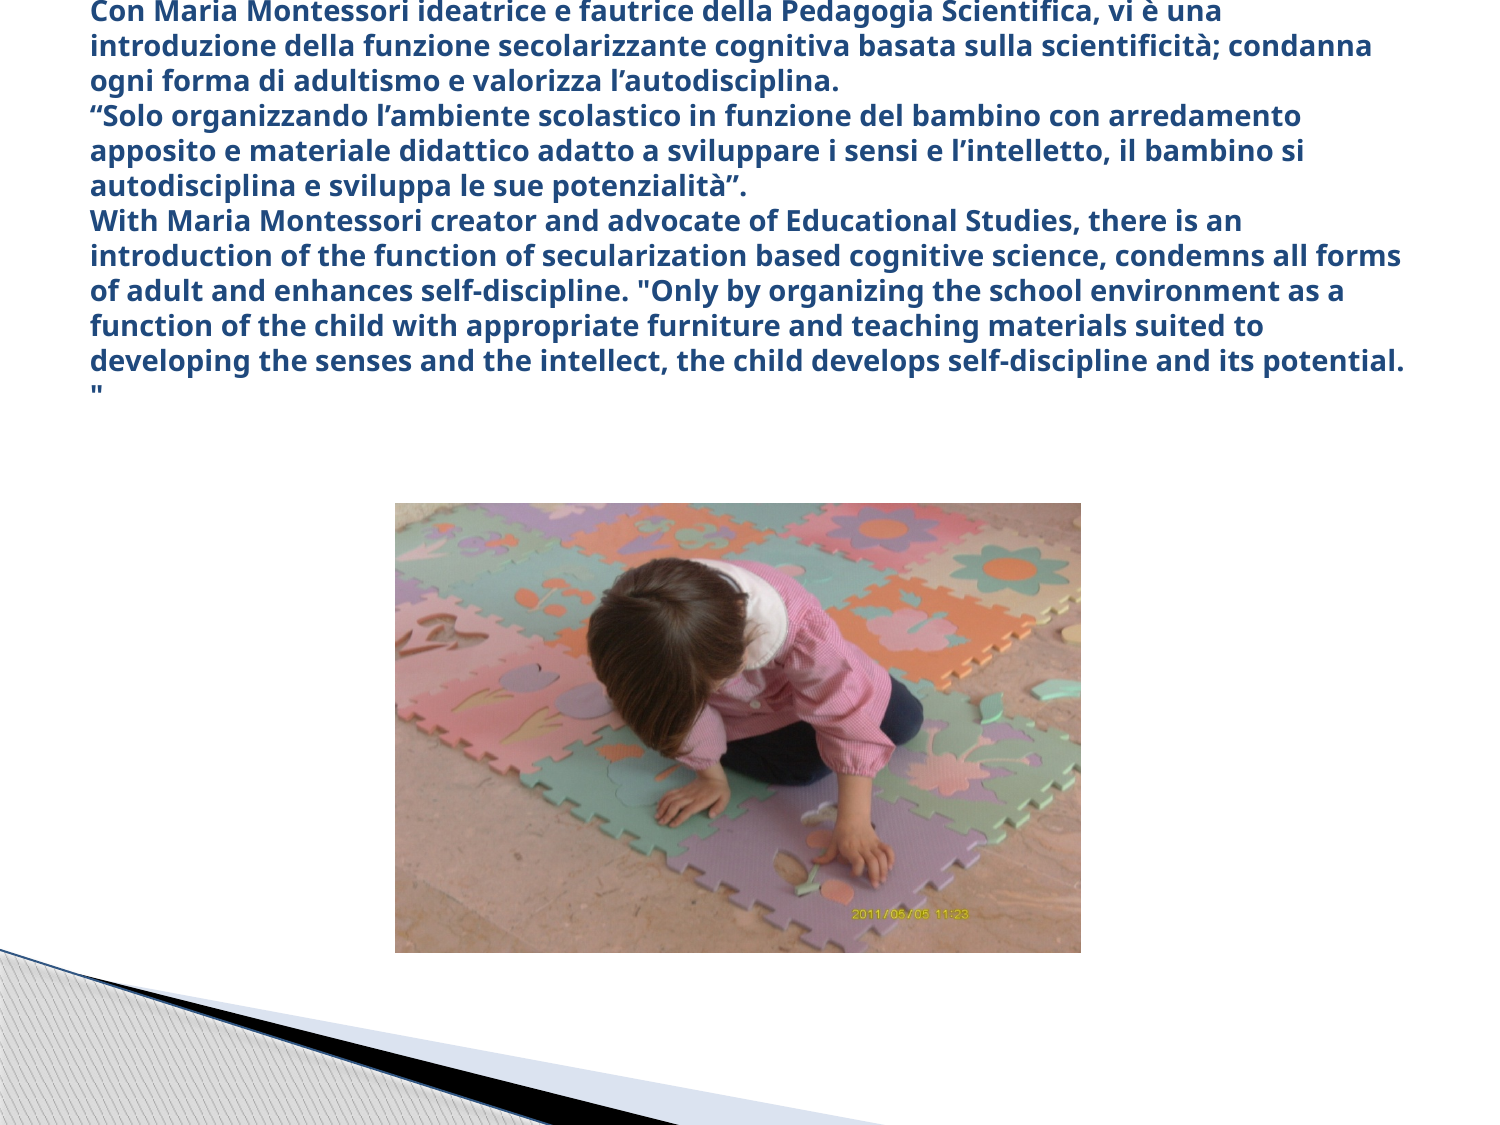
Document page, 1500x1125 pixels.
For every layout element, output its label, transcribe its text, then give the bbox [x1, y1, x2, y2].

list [395, 503, 1081, 953]
title Con Maria Montessori ideatrice e fautrice della Pedagogia Scientifica, vi è una introduzione della funzione secolarizzante cognitiva basata sulla scientificità; condanna ogni forma di adultismo e valorizza l’autodisciplina. “Solo organizzando l’ambiente scolastico in funzione del bambino con arredamento apposito e materiale didattico adatto a sviluppare i sensi e l’intelletto, il bambino si autodisciplina e sviluppa le sue potenzialità”. With Maria Montessori creator and advocate of Educational Studies, there is an introduction of the function of secularization based cognitive science, condemns all forms of adult and enhances self-discipline. "Only by organizing the school environment as a function of the child with appropriate furniture and teaching materials suited to developing the senses and the intellect, the child develops self-discipline and its potential. " [75, 125, 1425, 315]
